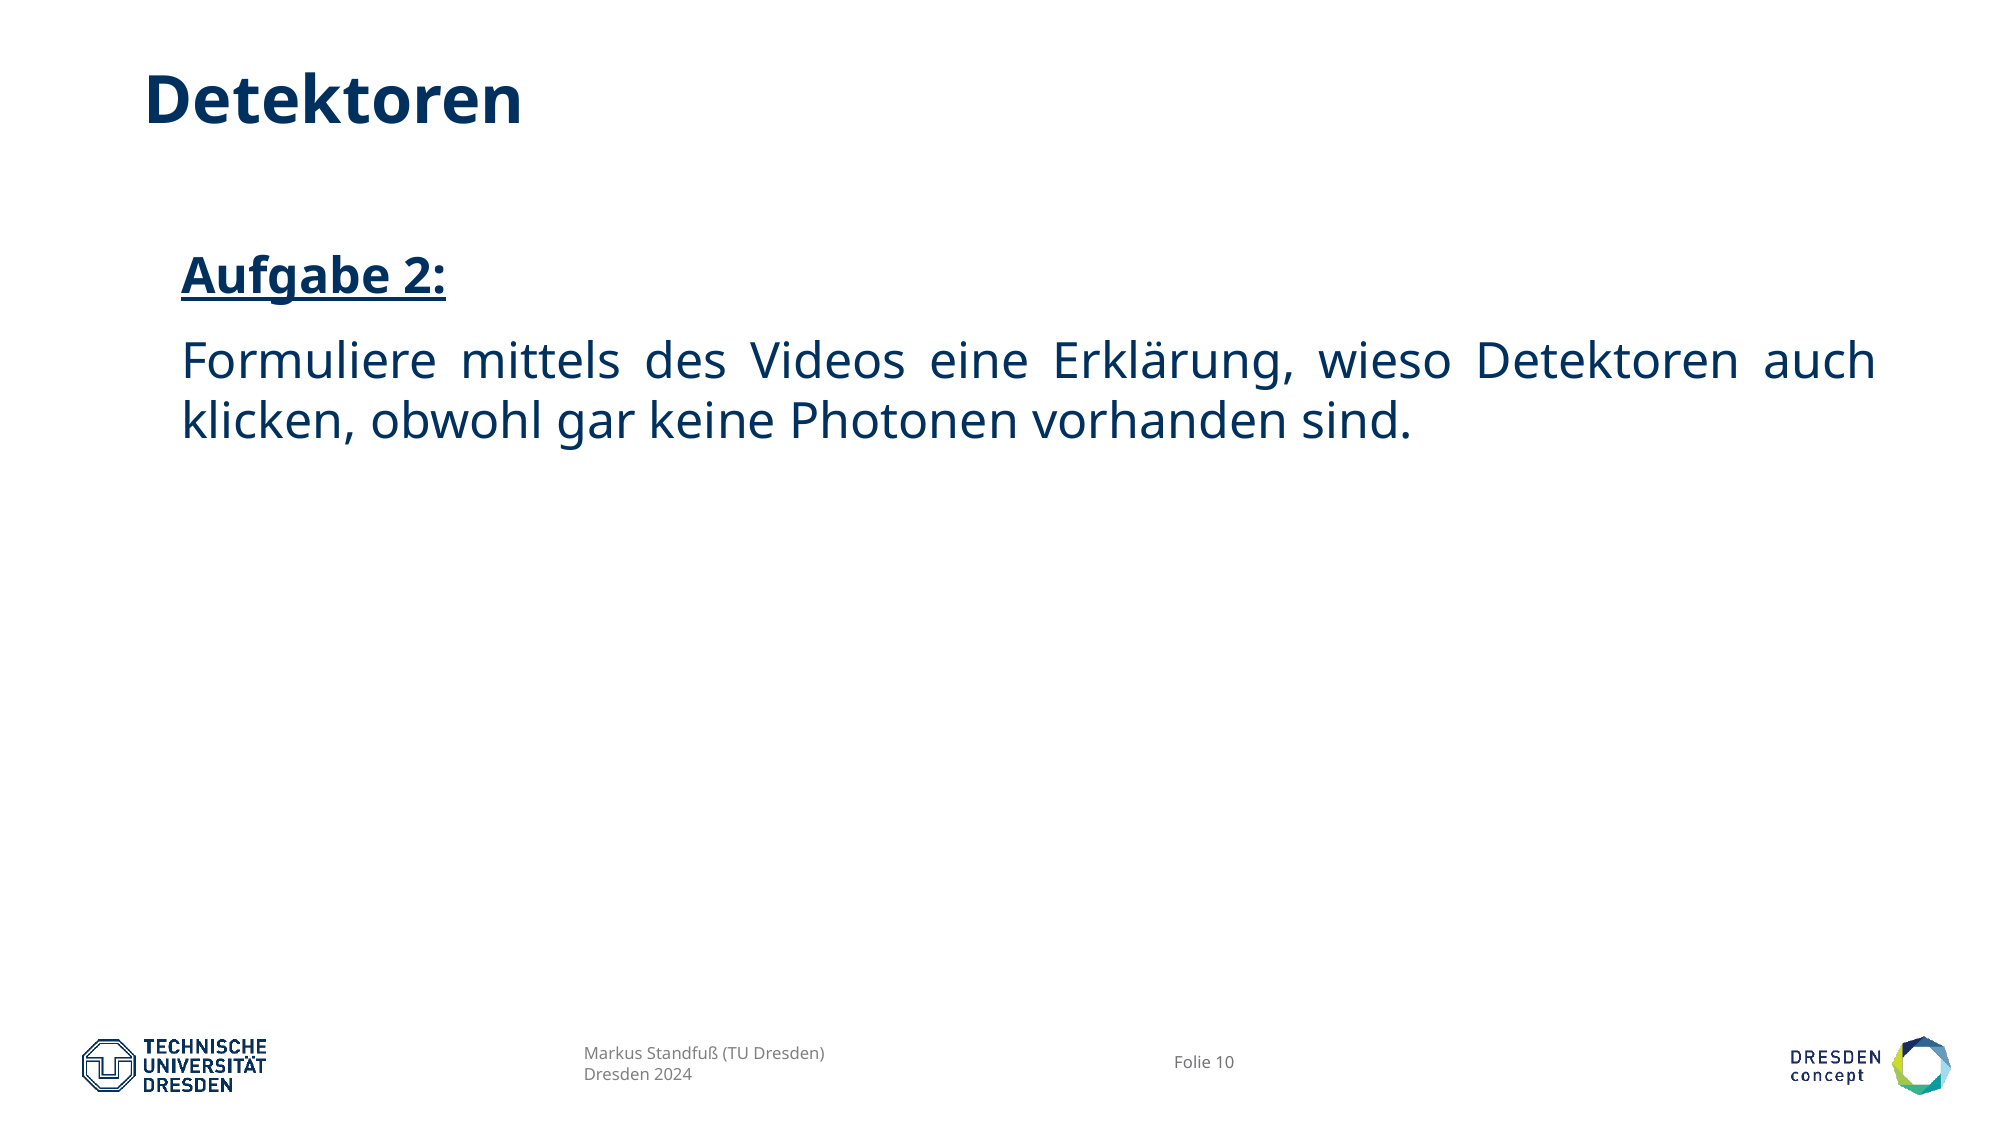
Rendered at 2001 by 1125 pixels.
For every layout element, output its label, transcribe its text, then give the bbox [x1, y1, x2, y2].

list Aufgabe 2: Formuliere mittels des Videos eine Erklärung, wieso Detektoren auch klicken, obwohl gar keine Photonen vorhanden sind. [143, 243, 1879, 956]
title Detektoren [143, 56, 1879, 169]
picture [82, 1039, 266, 1092]
picture [1791, 1036, 1951, 1095]
